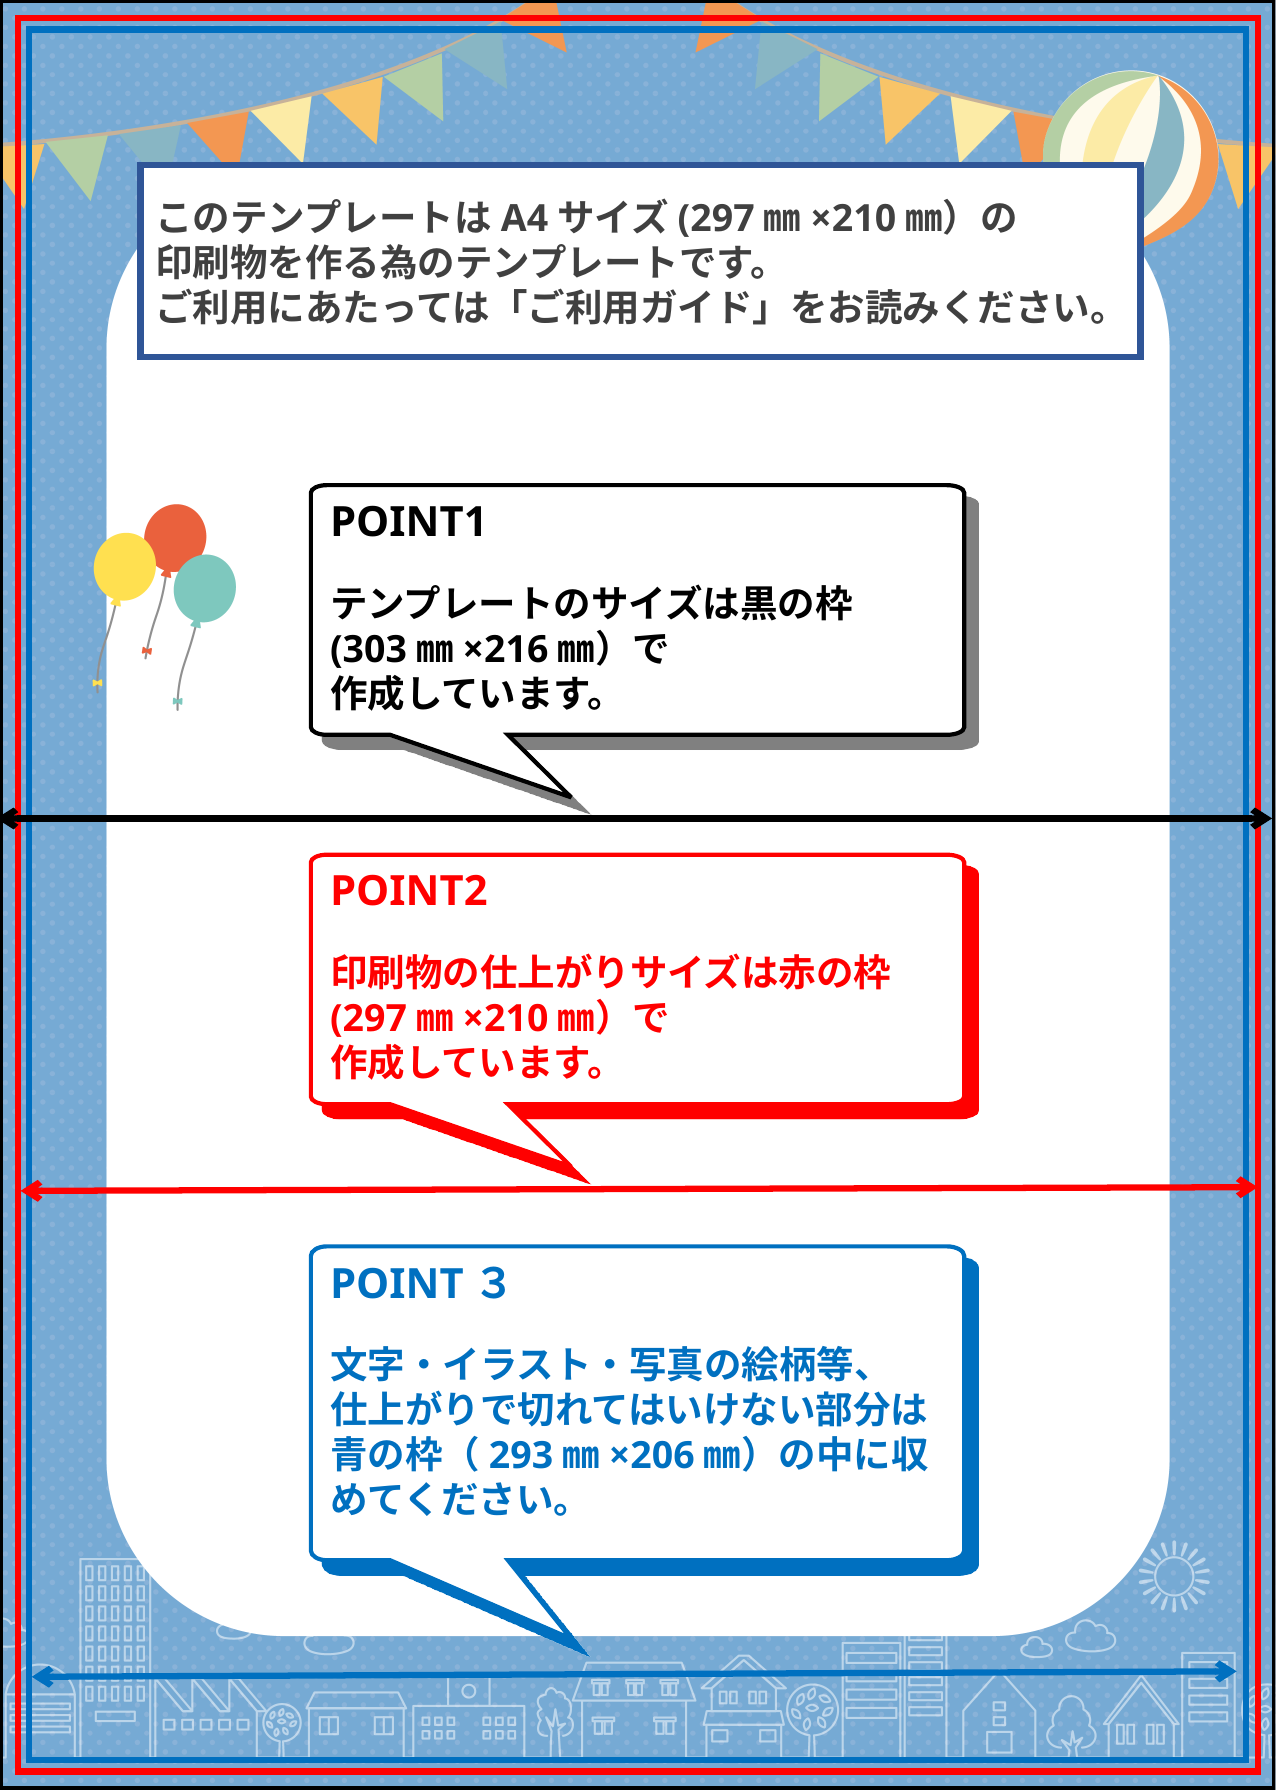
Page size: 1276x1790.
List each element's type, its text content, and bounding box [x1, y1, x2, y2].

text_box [20, 1187, 1258, 1191]
text_box [0, 0, 1276, 1790]
text_box [28, 1191, 1247, 1761]
text_box [28, 28, 1247, 815]
text_box POINT2 印刷物の仕上がりサイズは赤の枠(297㎜×210㎜）で 作成しています。 [310, 854, 965, 1167]
text_box このテンプレートはA4サイズ(297㎜×210㎜）の 印刷物を作る為のテンプレートです。 ご利用にあたっては「ご利用ガイド」をお読みください。 [140, 164, 1142, 358]
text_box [31, 1671, 1237, 1677]
text_box [17, 822, 1259, 1773]
text_box POINT1 テンプレートのサイズは黒の枠 (303㎜×216㎜）で 作成しています。 [310, 485, 965, 798]
text_box POINT３ 文字・イラスト・写真の絵柄等、 仕上がりで切れてはいけない部分は 青の枠（293㎜×206㎜）の中に収めてください。 [310, 1246, 965, 1639]
text_box [28, 822, 1247, 1187]
text_box [17, 17, 1259, 815]
